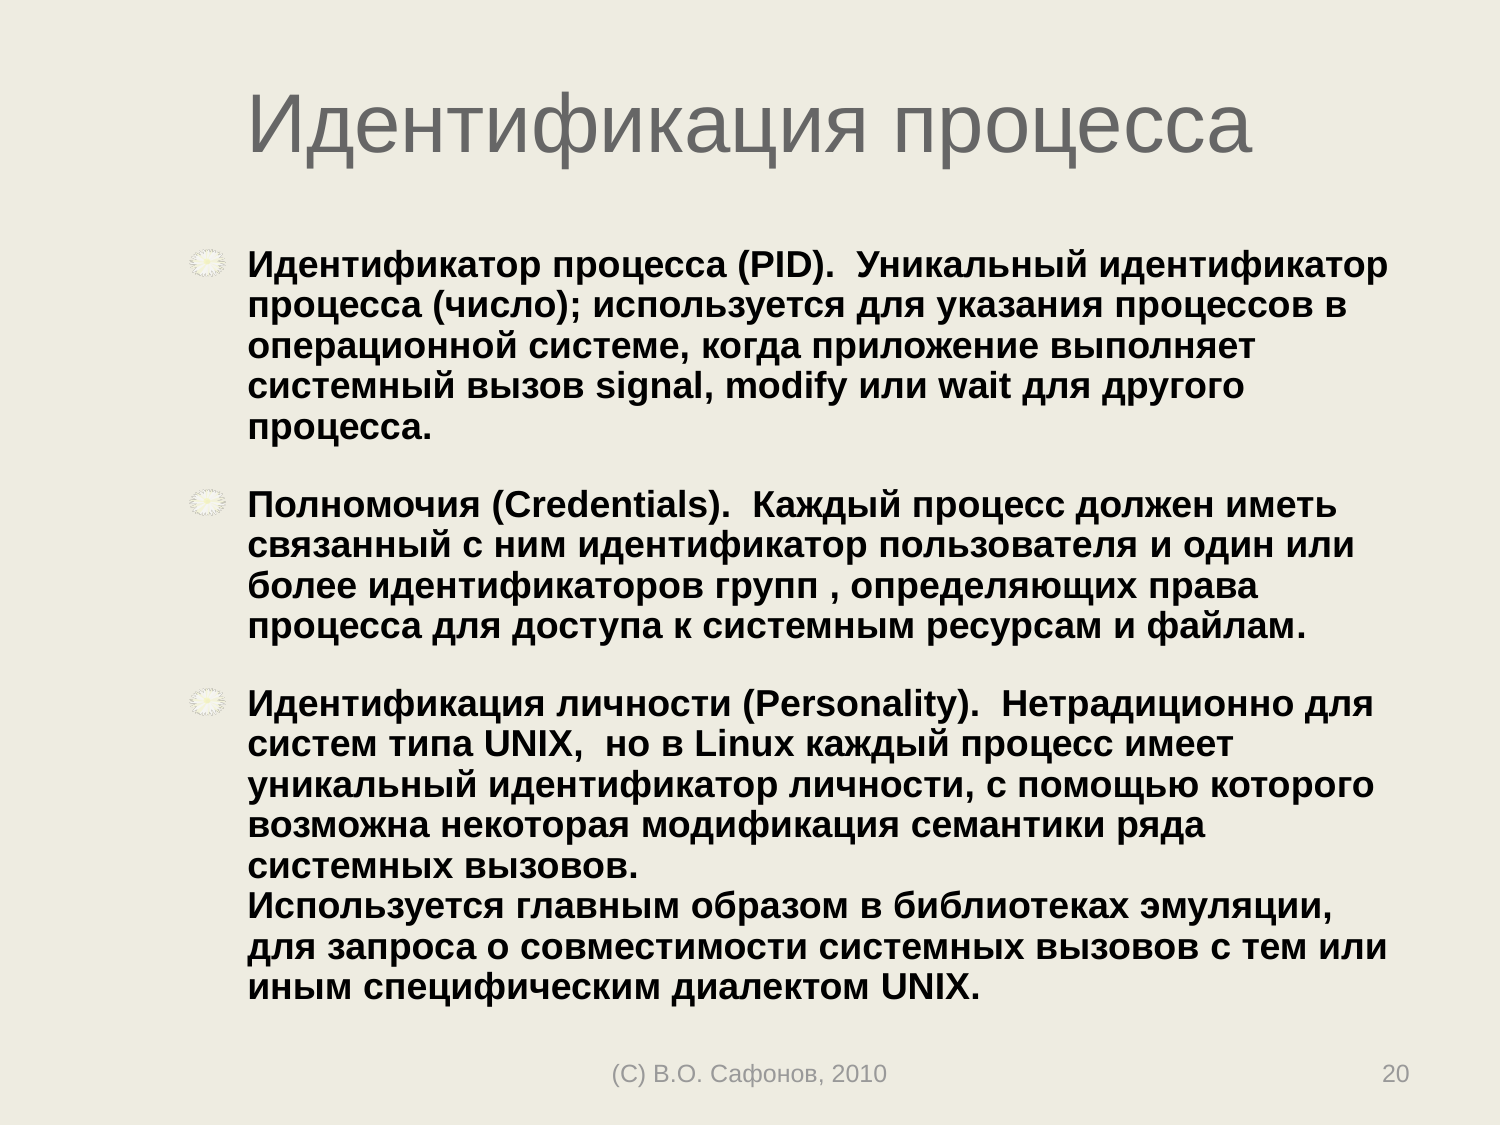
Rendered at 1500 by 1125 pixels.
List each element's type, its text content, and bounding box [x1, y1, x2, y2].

title Идентификация процесса [112, 49, 1388, 188]
slide_number 20 [1074, 1042, 1425, 1103]
picture [189, 688, 226, 716]
list Идентификатор процесса (PID). Уникальный идентификатор процесса (число); используется для указания процессов в операционной системе, когда приложение выполняет системный вызов signal, modify или wait для другого процесса. Полномочия (Credentials). Каждый процесс должен иметь связанный с ним идентификатор пользователя и один или более идентификаторов групп , определяющих права процесса для доступа к системным ресурсам и файлам. Идентификация личности (Personality). Нетрадиционно для систем типа UNIX, но в Linux каждый процесс имеет уникальный идентификатор личности, с помощью которого возможна некоторая модификация семантики ряда системных вызовов. Используется главным образом в библиотеках эмуляции, для запроса о совместимости системных вызовов с тем или иным специфическим диалектом UNIX. [174, 237, 1413, 1075]
footer (C) В.О. Сафонов, 2010 [512, 1075, 988, 1103]
picture [189, 489, 226, 516]
picture [189, 249, 226, 277]
